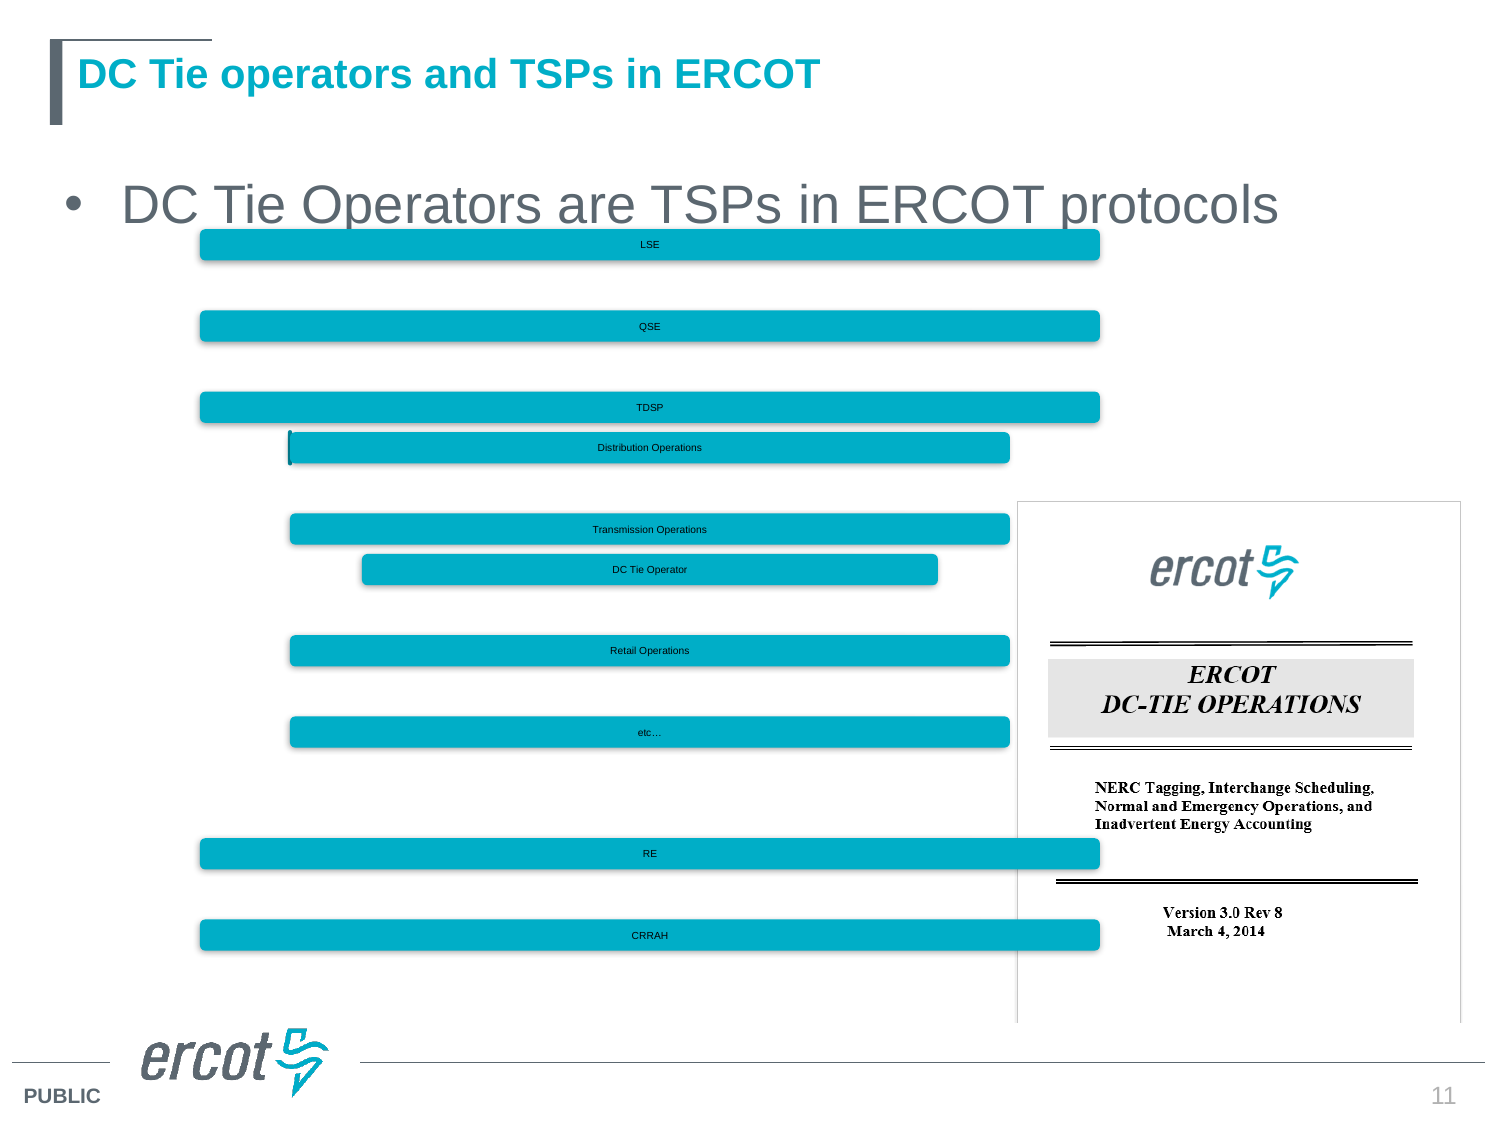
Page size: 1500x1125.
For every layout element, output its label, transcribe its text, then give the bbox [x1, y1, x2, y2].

picture [137, 1024, 332, 1100]
title DC Tie operators and TSPs in ERCOT [62, 39, 1450, 125]
picture [1014, 499, 1463, 1023]
slide_number 11 [1400, 1076, 1488, 1113]
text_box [87, 228, 1213, 992]
list DC Tie Operators are TSPs in ERCOT protocols [50, 162, 1450, 992]
